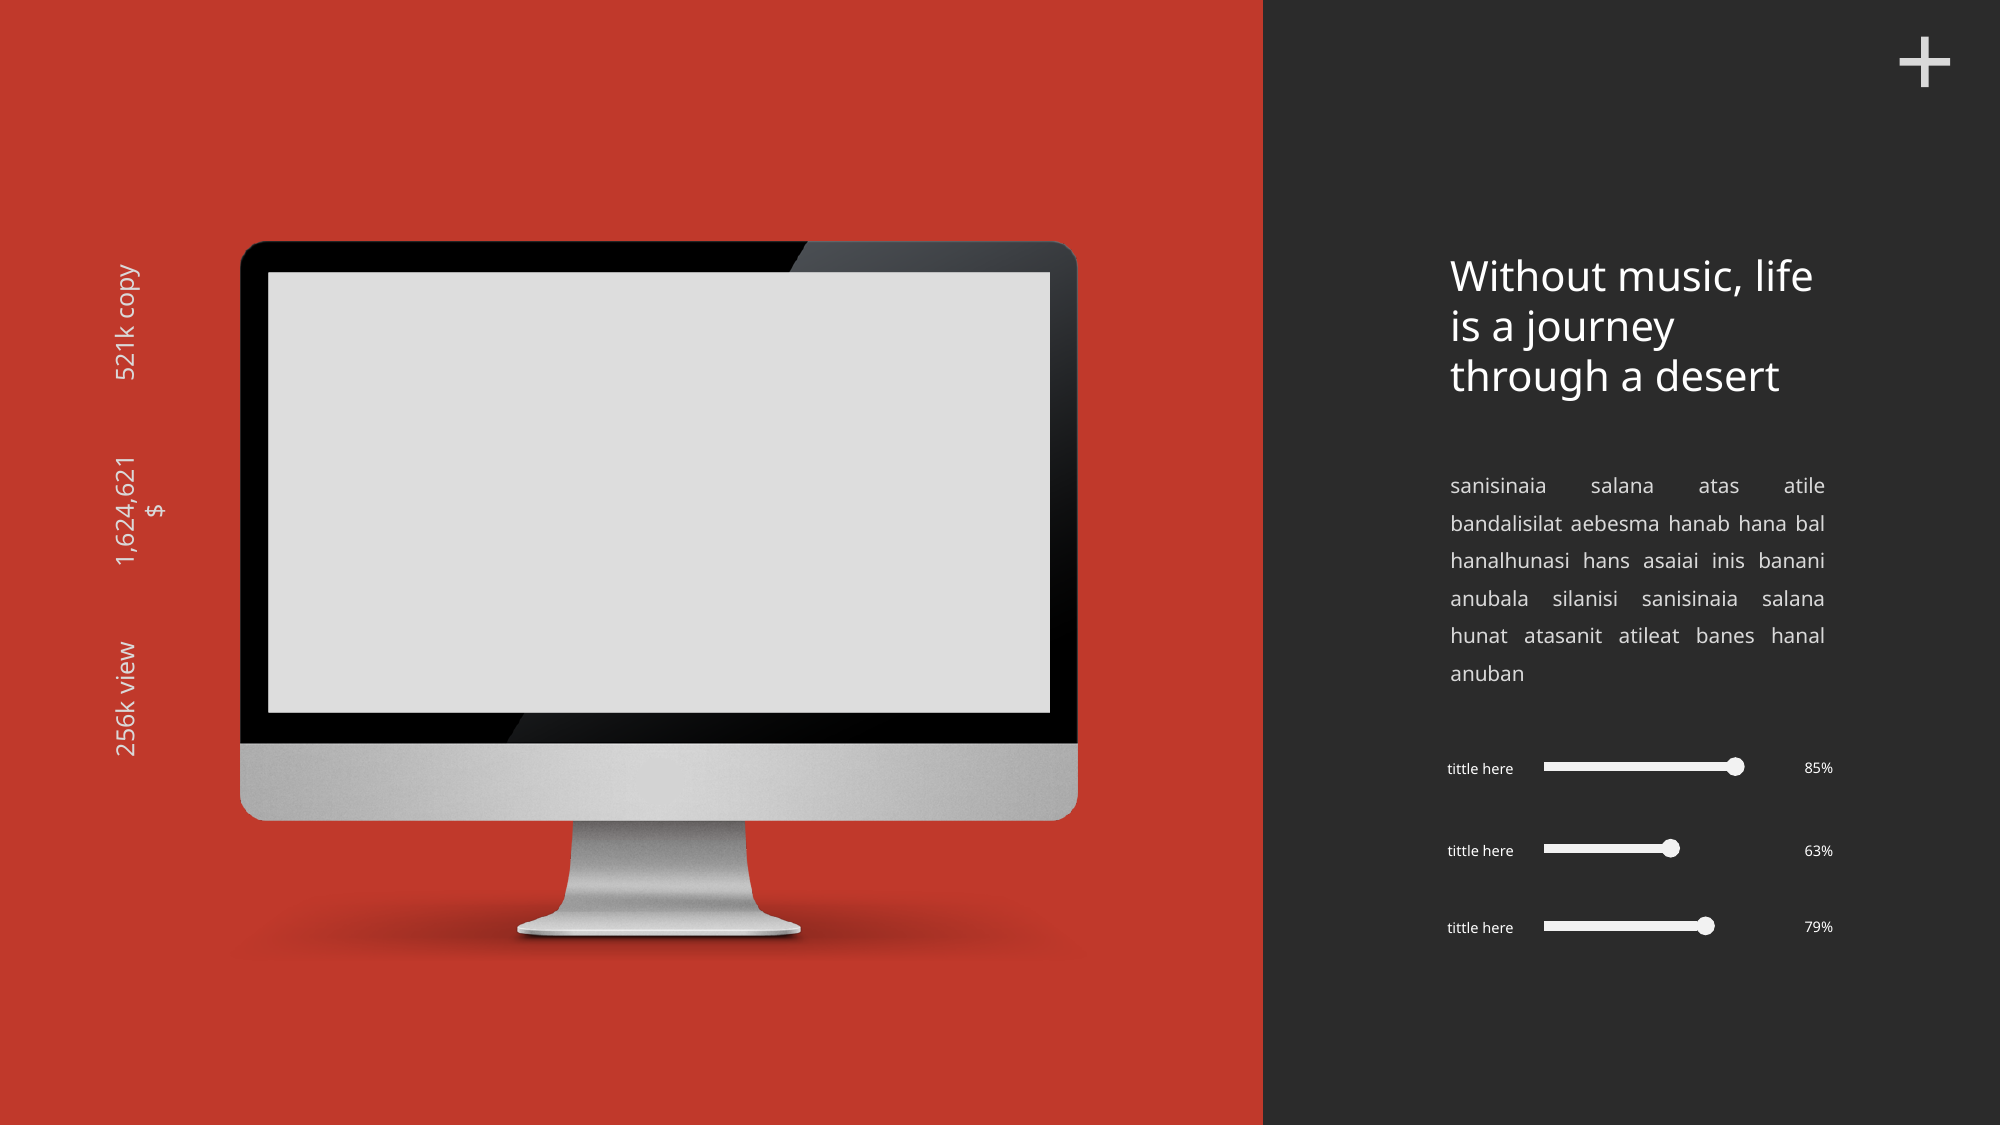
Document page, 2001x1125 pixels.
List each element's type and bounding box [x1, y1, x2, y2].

text_box [1435, 242, 1850, 654]
text_box [1899, 36, 1951, 88]
picture [223, 114, 1094, 984]
text_box [1432, 743, 1848, 942]
text_box [101, 245, 148, 778]
